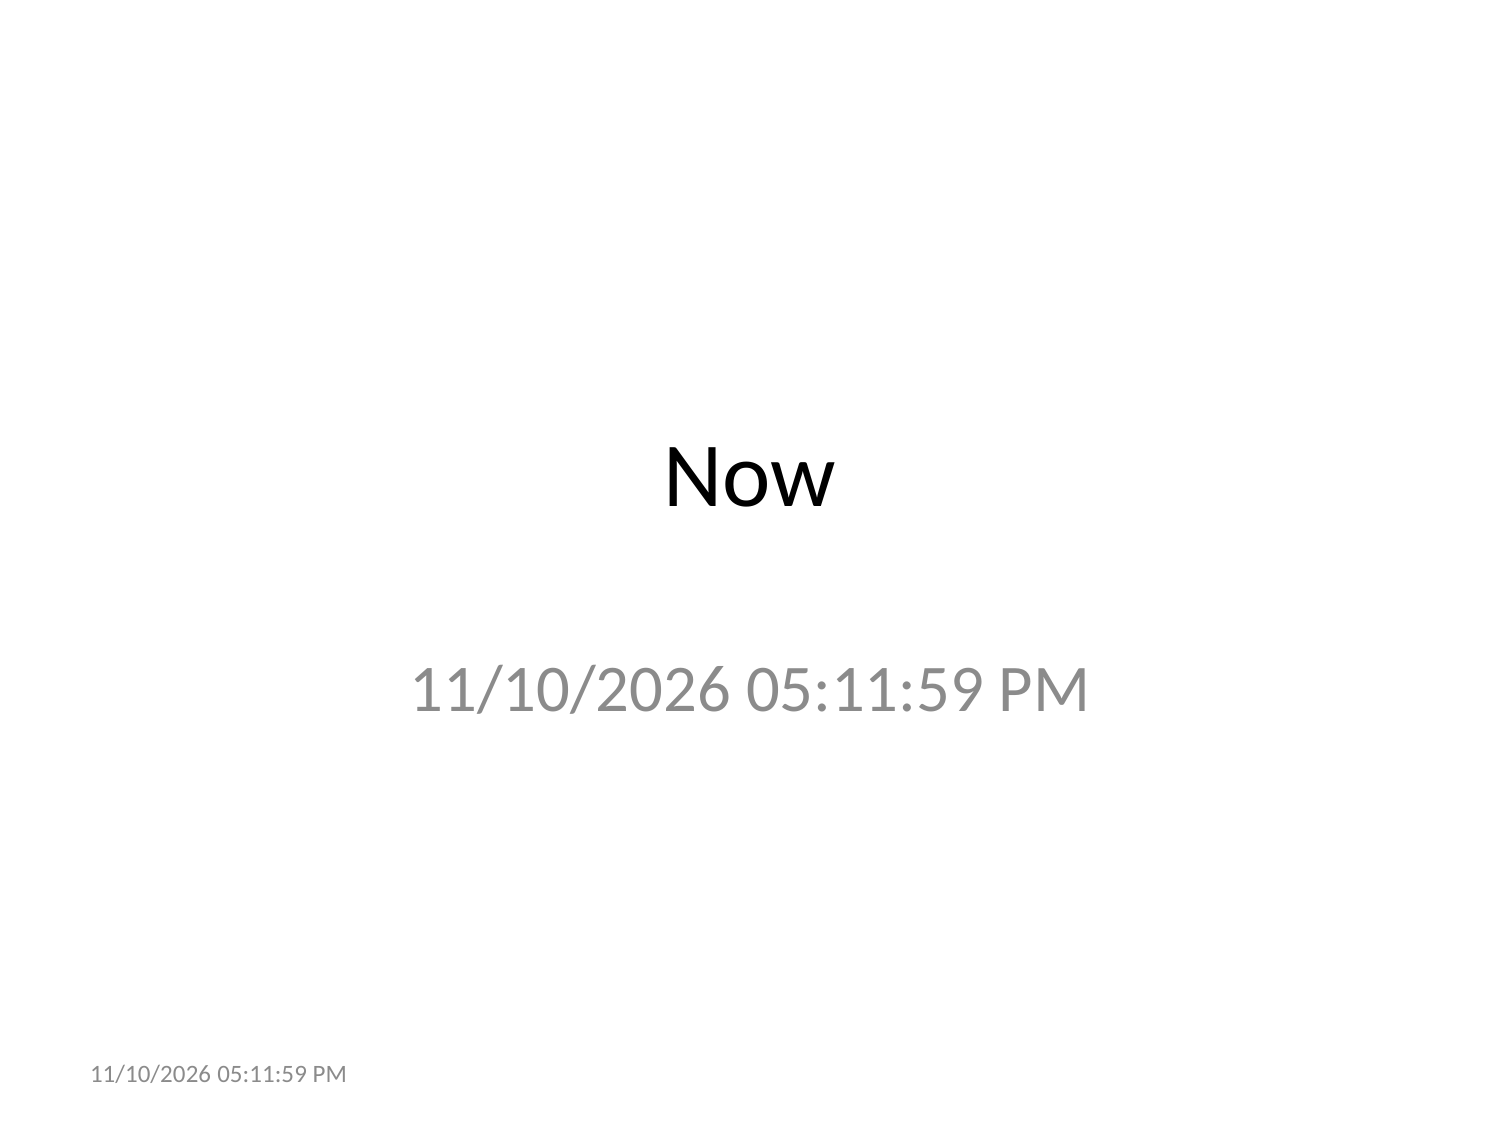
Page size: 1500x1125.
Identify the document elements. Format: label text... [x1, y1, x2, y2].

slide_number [75, 1042, 425, 1103]
title Now [112, 349, 1388, 591]
subtitle 2011-12-19 10:20:04 AM [225, 637, 1275, 925]
